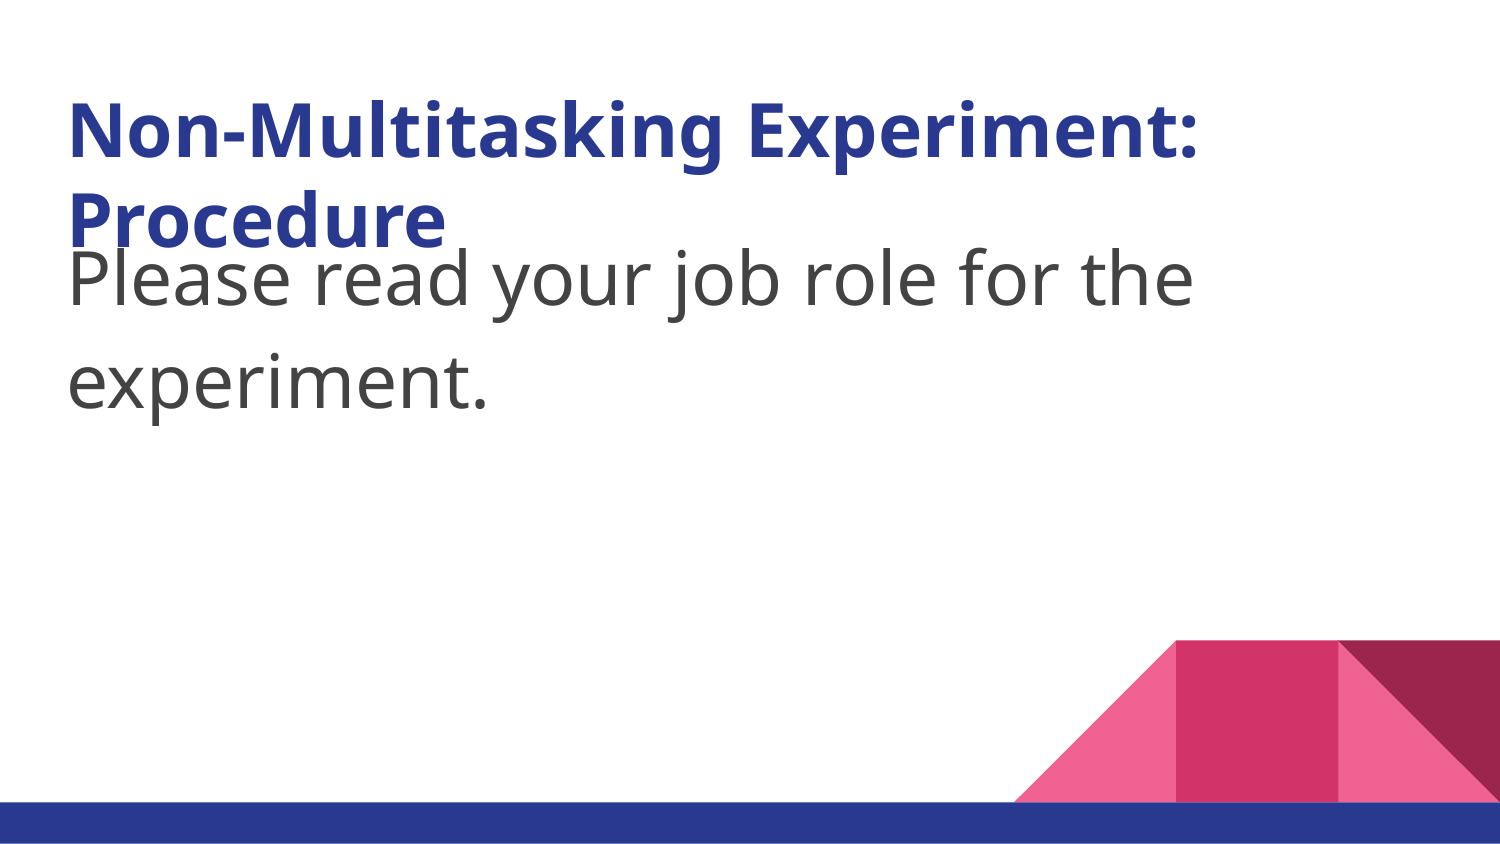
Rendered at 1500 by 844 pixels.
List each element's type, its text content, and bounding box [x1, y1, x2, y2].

list Please read your job role for the experiment. [51, 201, 1449, 750]
title Non-Multitasking Experiment: Procedure [51, 67, 1476, 167]
